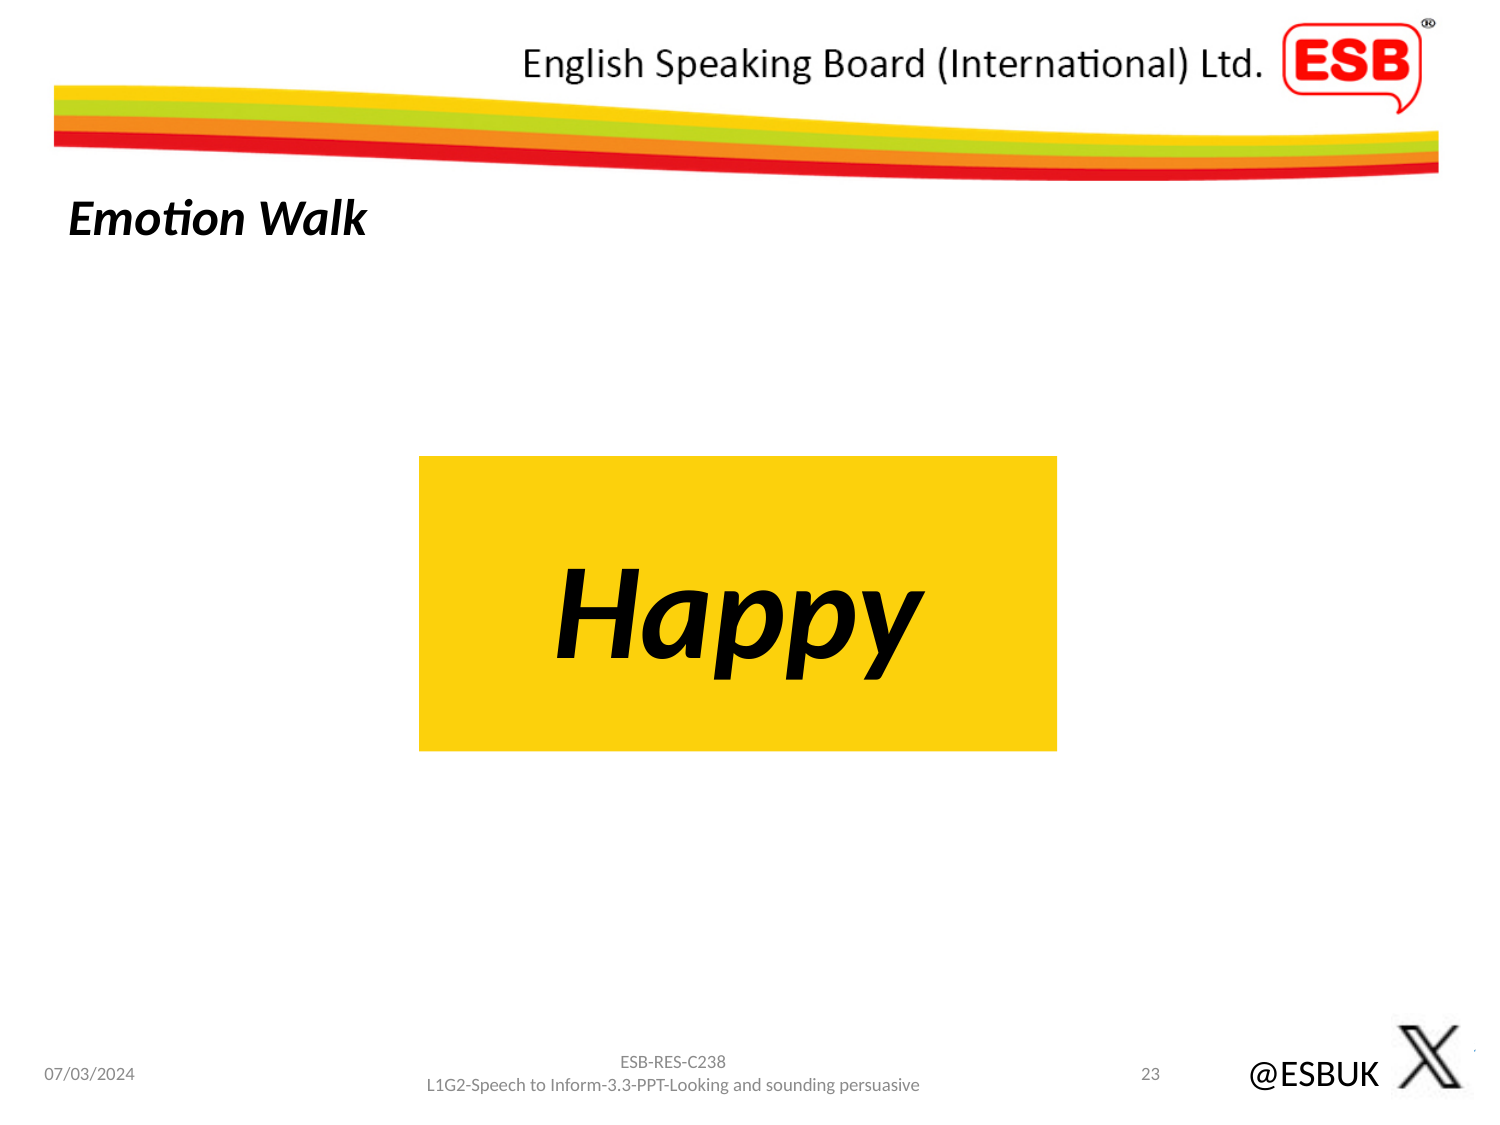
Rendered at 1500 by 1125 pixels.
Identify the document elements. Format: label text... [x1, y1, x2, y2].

picture [1391, 1013, 1476, 1102]
title Emotion Walk [53, 183, 1347, 255]
picture [0, 0, 1500, 189]
text_box Happy [418, 455, 1058, 753]
footer ESB-RES-C238 L1G2-Speech to Inform-3.3-PPT-Looking and sounding persuasive [395, 1042, 930, 1103]
slide_number 23 [930, 1042, 1176, 1103]
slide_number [29, 1042, 367, 1103]
